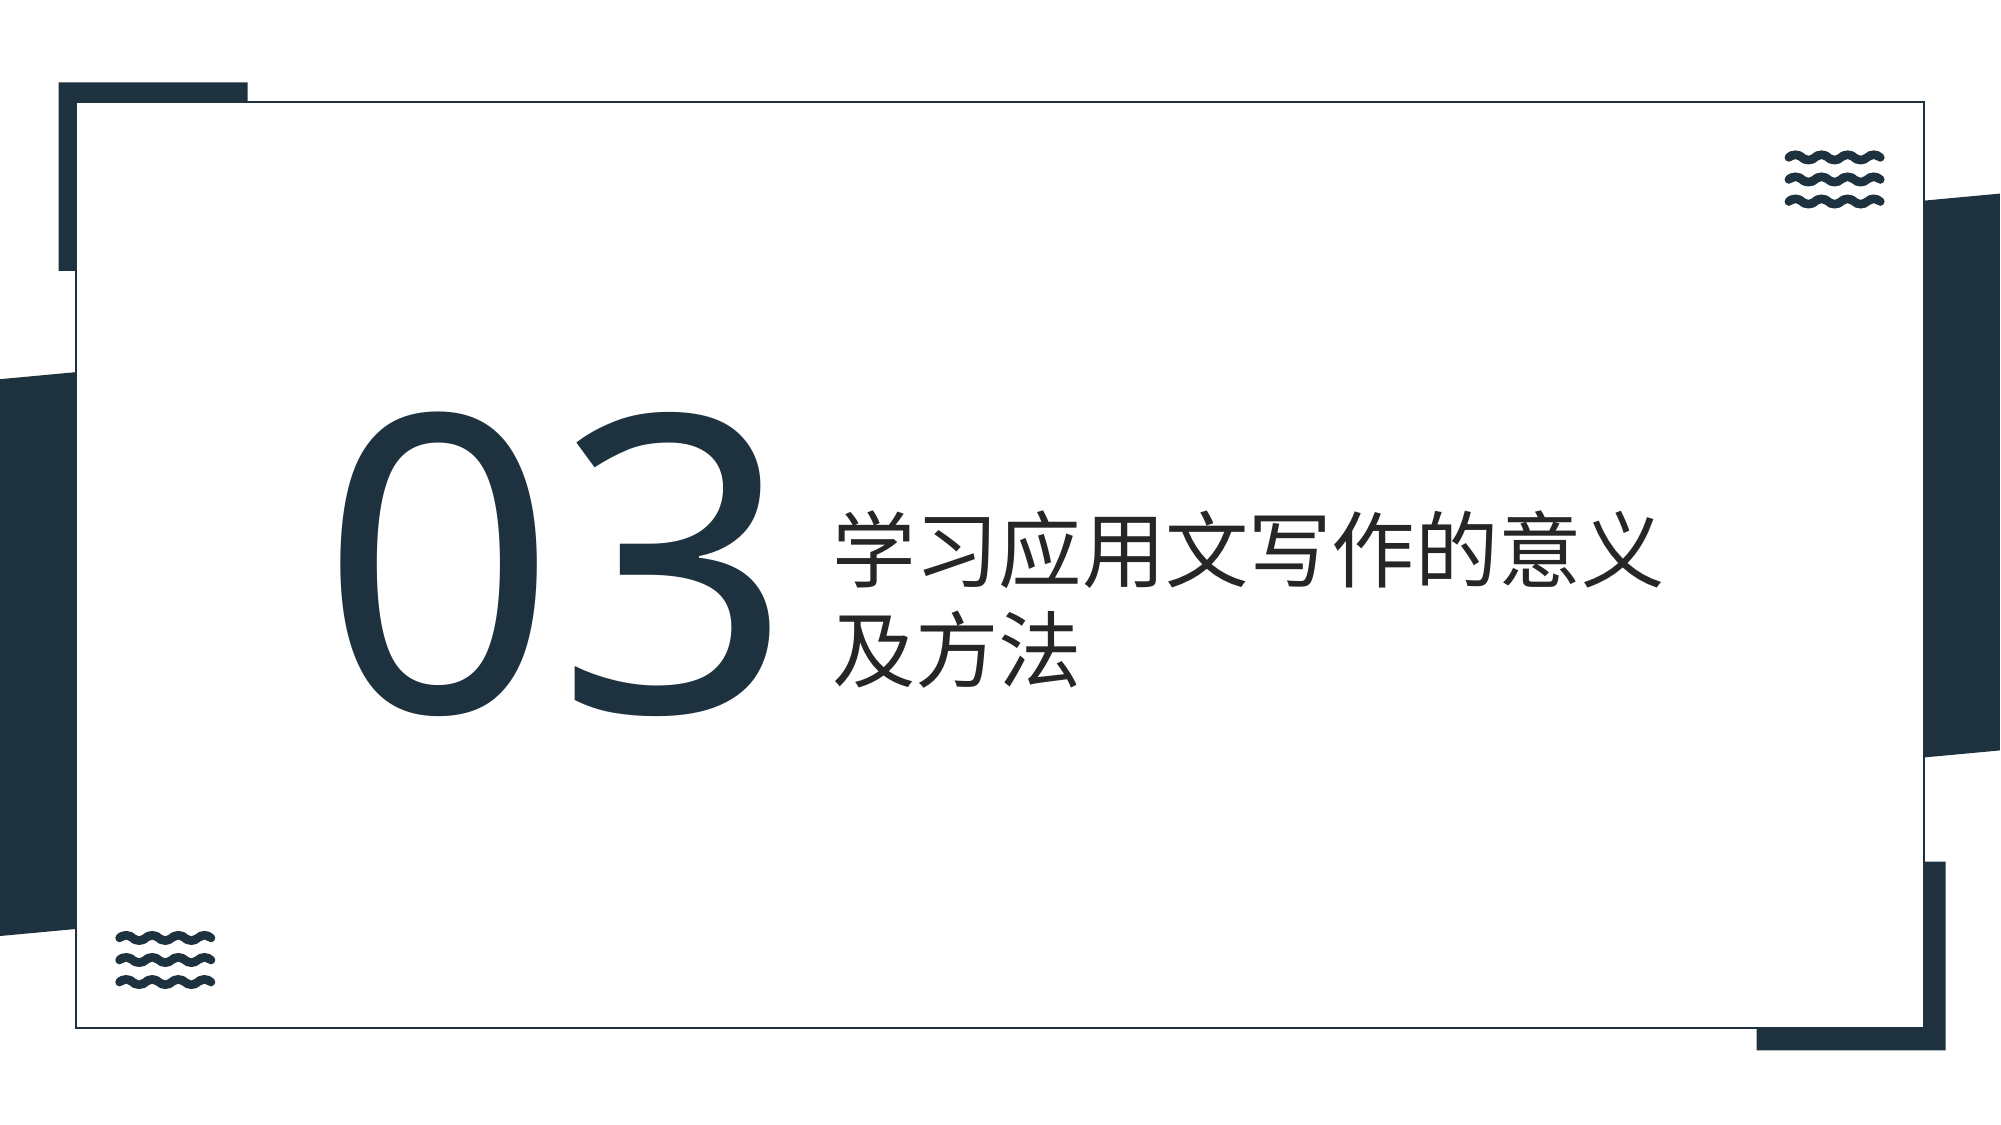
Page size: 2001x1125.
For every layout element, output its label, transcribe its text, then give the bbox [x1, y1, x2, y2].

text_box 03 [216, 290, 898, 803]
text_box [115, 975, 216, 990]
text_box [115, 952, 216, 968]
text_box [58, 81, 249, 272]
text_box [115, 930, 216, 946]
text_box [0, 371, 75, 938]
text_box [1784, 194, 1885, 209]
text_box 学习应用文写作的意义及方法 [817, 491, 1683, 706]
text_box [1756, 861, 1947, 1051]
text_box [75, 101, 1925, 1029]
text_box [1925, 192, 2000, 759]
text_box [1784, 172, 1885, 187]
text_box [1784, 150, 1885, 165]
